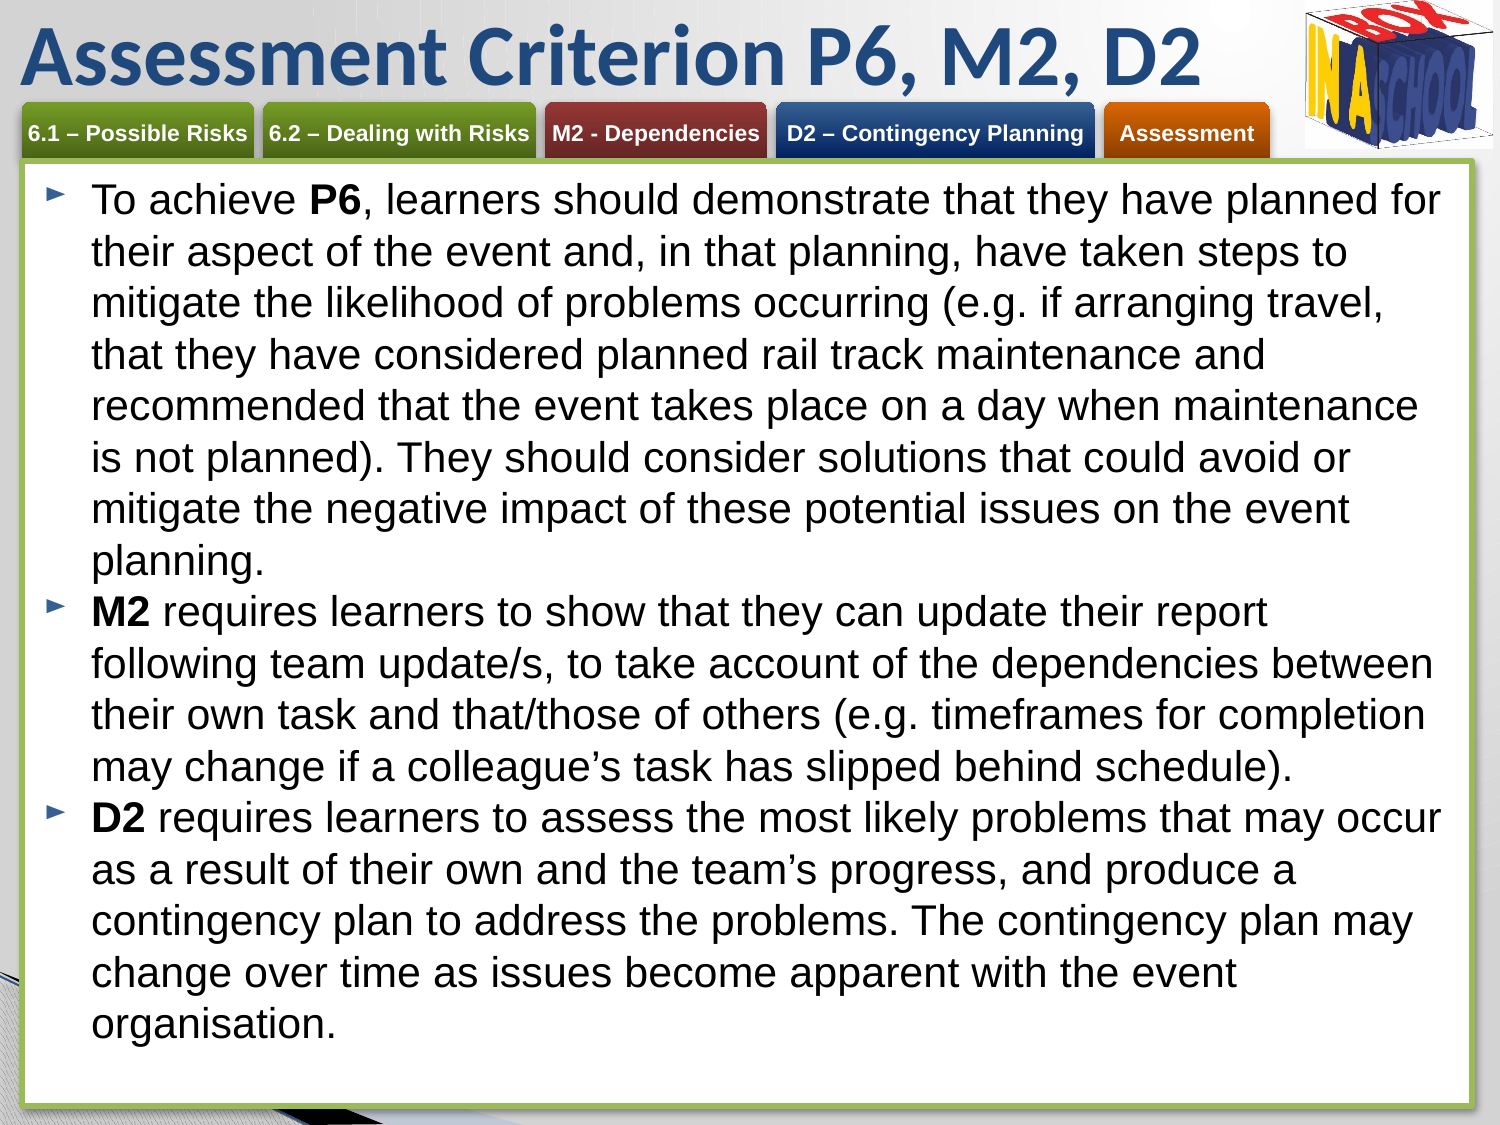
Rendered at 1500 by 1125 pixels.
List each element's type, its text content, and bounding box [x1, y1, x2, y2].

text_box To achieve P6, learners should demonstrate that they have planned for their aspect of the event and, in that planning, have taken steps to mitigate the likelihood of problems occurring (e.g. if arranging travel, that they have considered planned rail track maintenance and recommended that the event takes place on a day when maintenance is not planned). They should consider solutions that could avoid or mitigate the negative impact of these potential issues on the event planning. M2 requires learners to show that they can update their report following team update/s, to take account of the dependencies between their own task and that/those of others (e.g. timeframes for completion may change if a colleague’s task has slipped behind schedule). D2 requires learners to assess the most likely problems that may occur as a result of their own and the team’s progress, and produce a contingency plan to address the problems. The contingency plan may change over time as issues become apparent with the event organisation. [29, 164, 1459, 1055]
picture [1305, 0, 1494, 149]
text_box Assessment Criterion P6, M2, D2 [5, 0, 1270, 102]
picture [281, 1114, 303, 1125]
